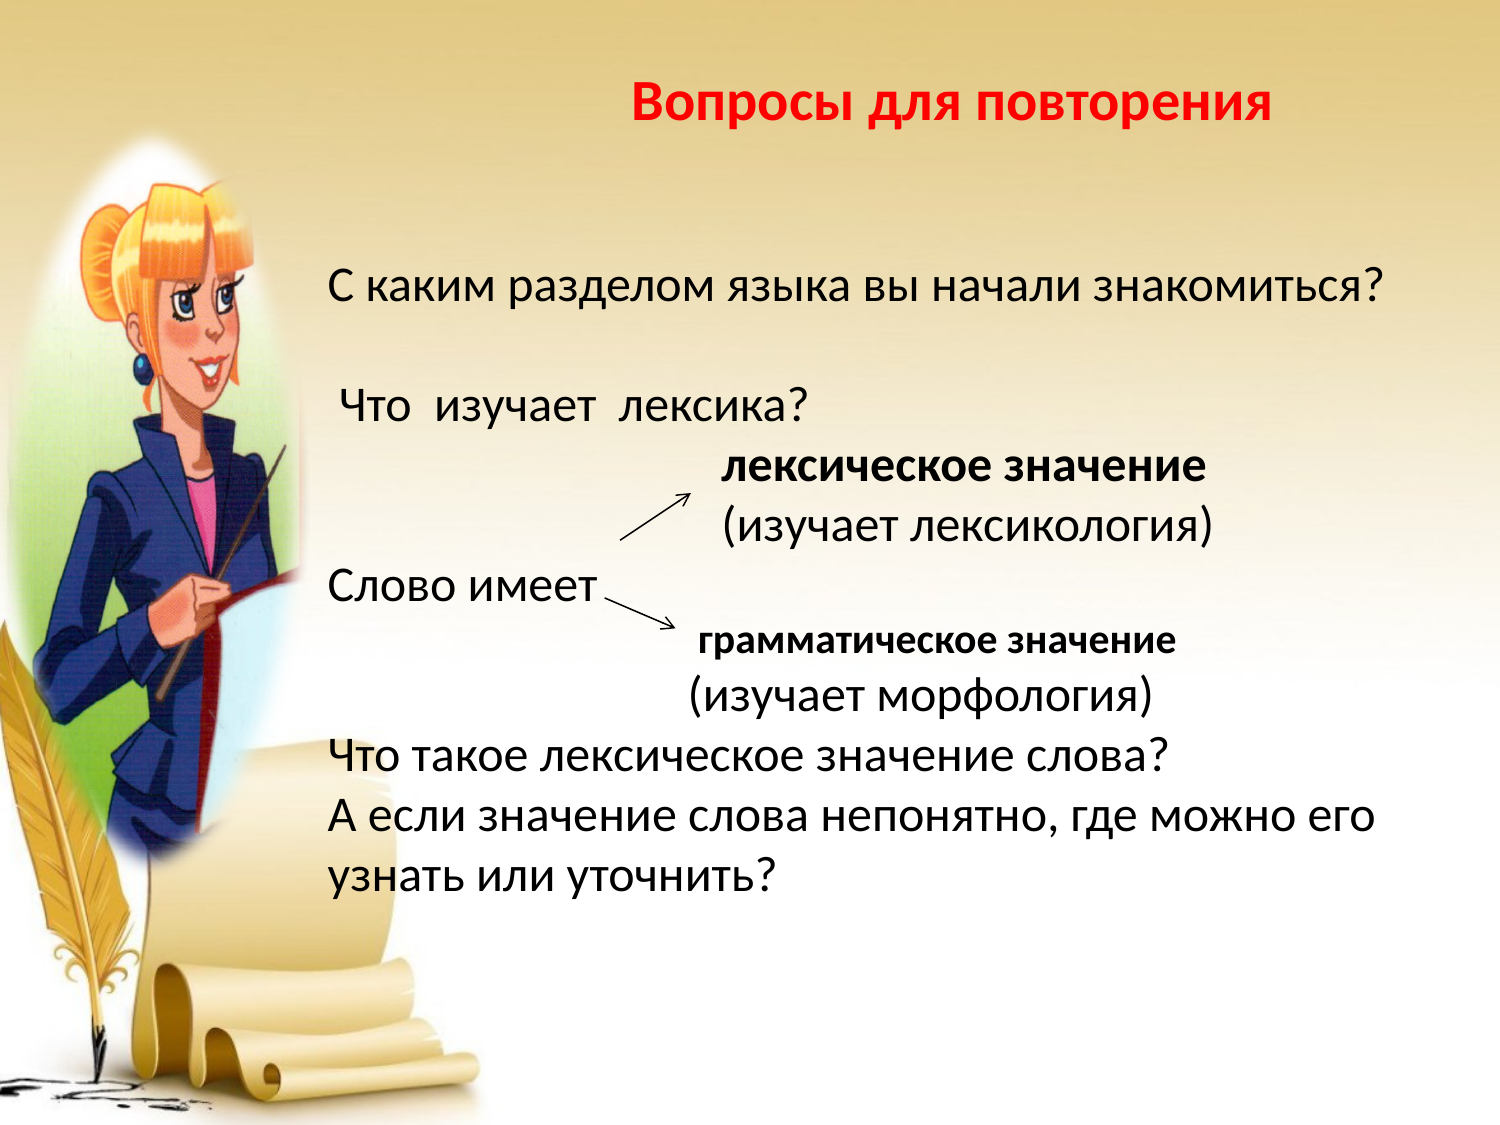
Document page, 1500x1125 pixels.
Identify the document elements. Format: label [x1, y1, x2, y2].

picture [0, 0, 1500, 1125]
text_box [604, 597, 676, 629]
text_box [619, 492, 692, 541]
